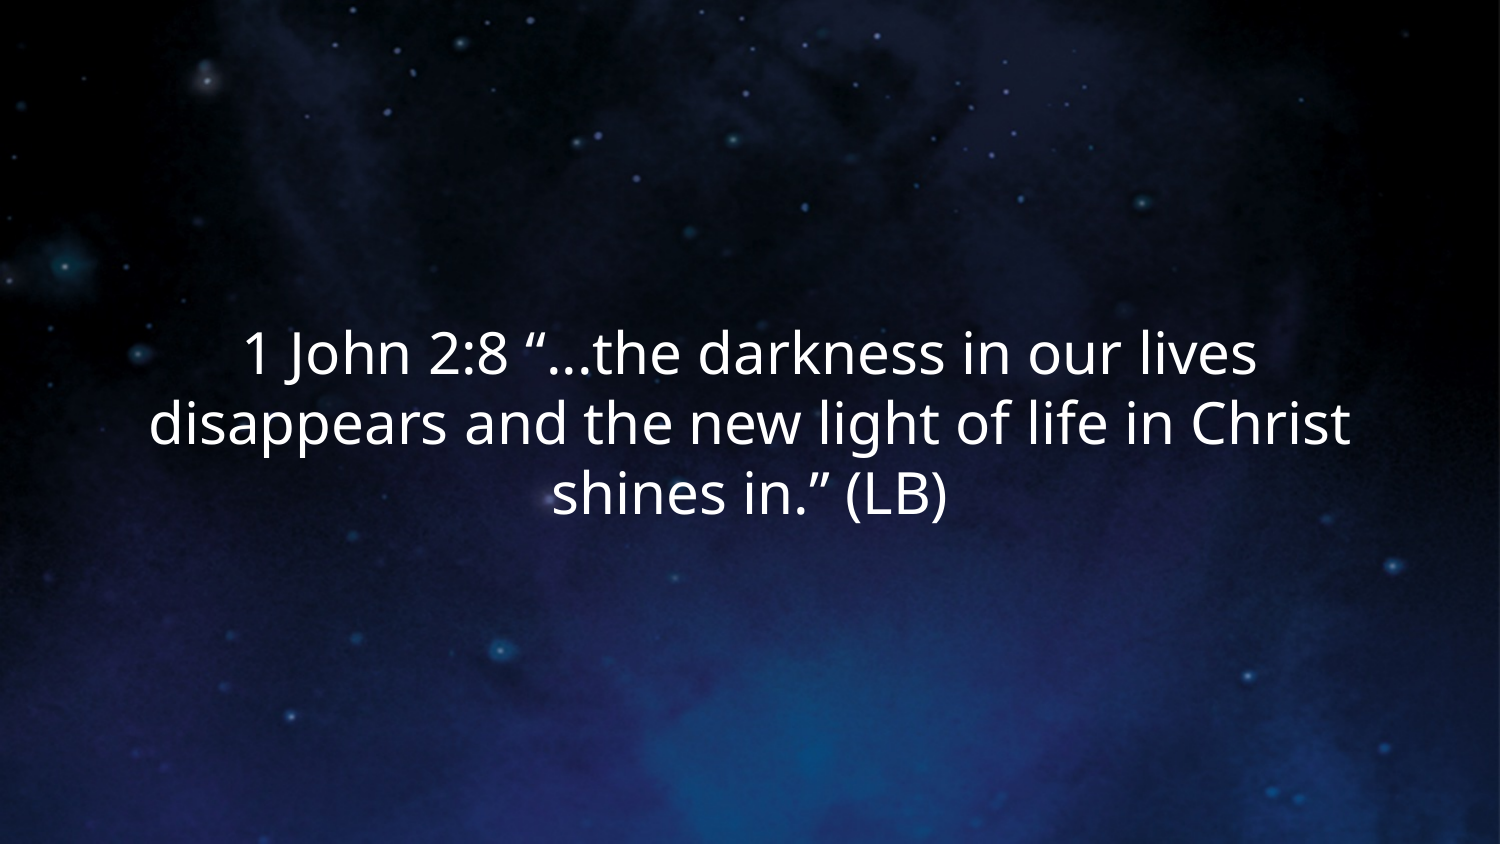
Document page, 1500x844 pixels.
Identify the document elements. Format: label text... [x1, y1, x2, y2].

title 1 John 2:8 “...the darkness in our lives disappears and the new light of life in Christ shines in.” (LB) [112, 330, 1388, 512]
picture [0, 0, 1500, 844]
